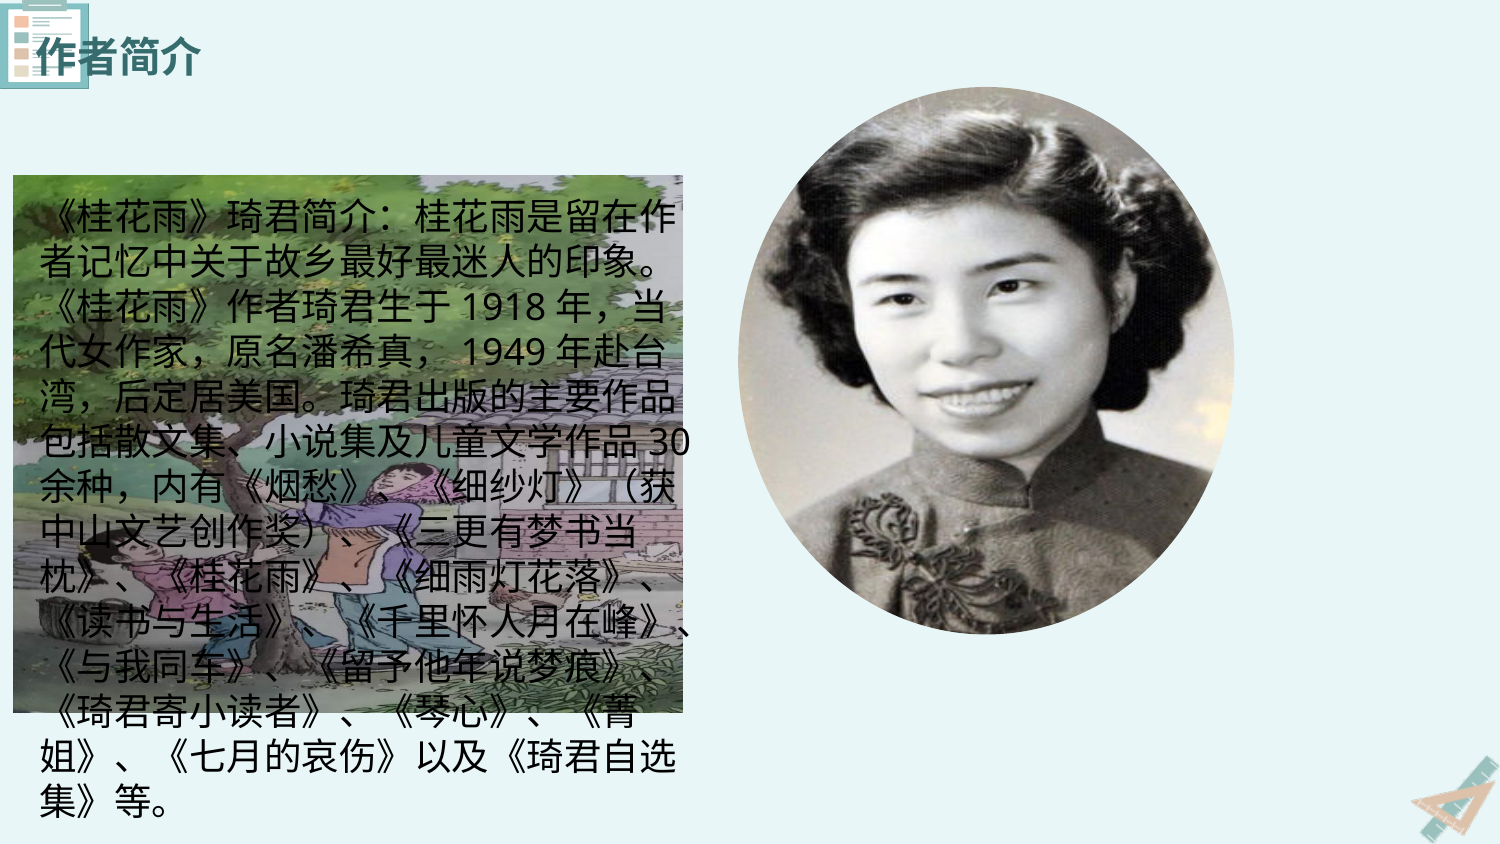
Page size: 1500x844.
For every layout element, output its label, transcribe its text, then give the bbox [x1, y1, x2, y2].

text_box 作者简介 [89, 25, 261, 87]
picture [0, 0, 89, 89]
picture [738, 86, 1235, 635]
text_box 《桂花雨》琦君简介：桂花雨是留在作者记忆中关于故乡最好最迷人的印象。《桂花雨》作者琦君生于1918年，当代女作家，原名潘希真，1949年赴台湾，后定居美国。琦君出版的主要作品包括散文集、小说集及儿童文学作品30余种，内有《烟愁》、《细纱灯》（获中山文艺创作奖）、《三更有梦书当枕》、《桂花雨》、《细雨灯花落》、《读书与生活》、《千里怀人月在峰》、《与我同车》、《留予他年说梦痕》、《琦君寄小读者》、《琴心》、《菁姐》、《七月的哀伤》以及《琦君自选集》等。 [24, 185, 713, 831]
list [13, 175, 683, 713]
picture [1411, 755, 1500, 844]
